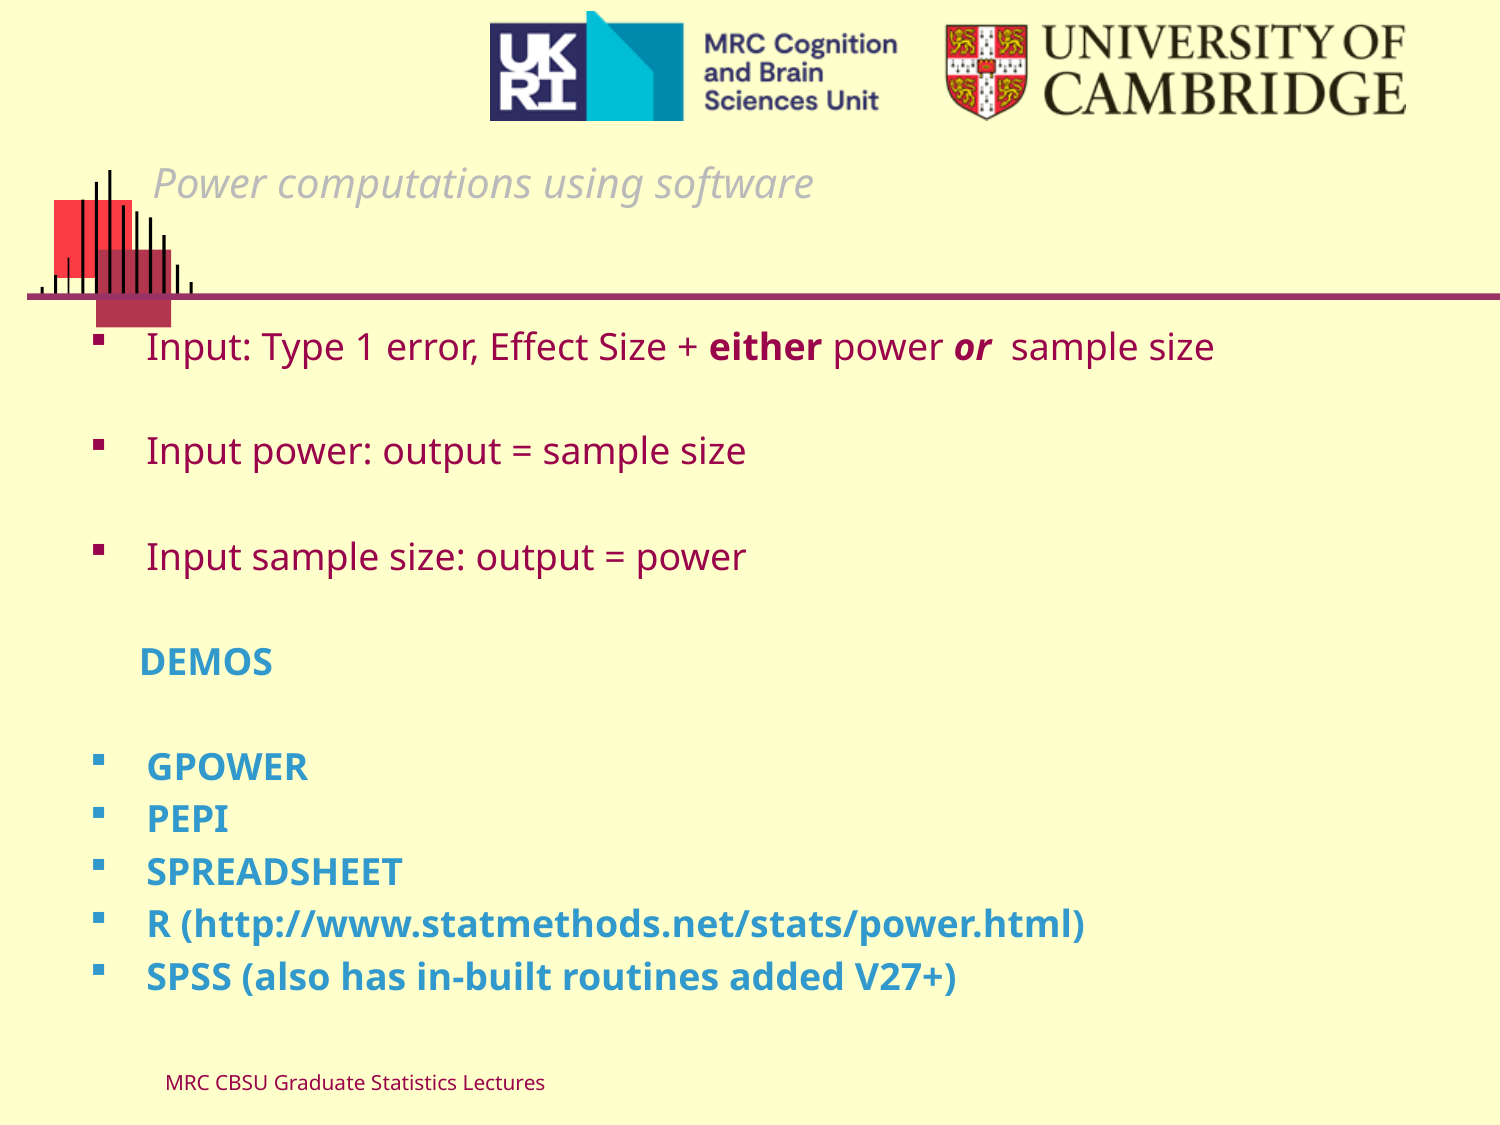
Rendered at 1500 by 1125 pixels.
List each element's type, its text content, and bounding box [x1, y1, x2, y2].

footer MRC CBSU Graduate Statistics Lectures [149, 1062, 988, 1101]
picture [490, 11, 1406, 121]
list Input: Type 1 error, Effect Size + either power or sample size Input power: output = sample size Input sample size: output = power DEMOS GPOWER PEPI SPREADSHEET R (http://www.statmethods.net/stats/power.html) SPSS (also has in-built routines added V27+) [75, 262, 1425, 1038]
title Power computations using software [137, 137, 988, 233]
